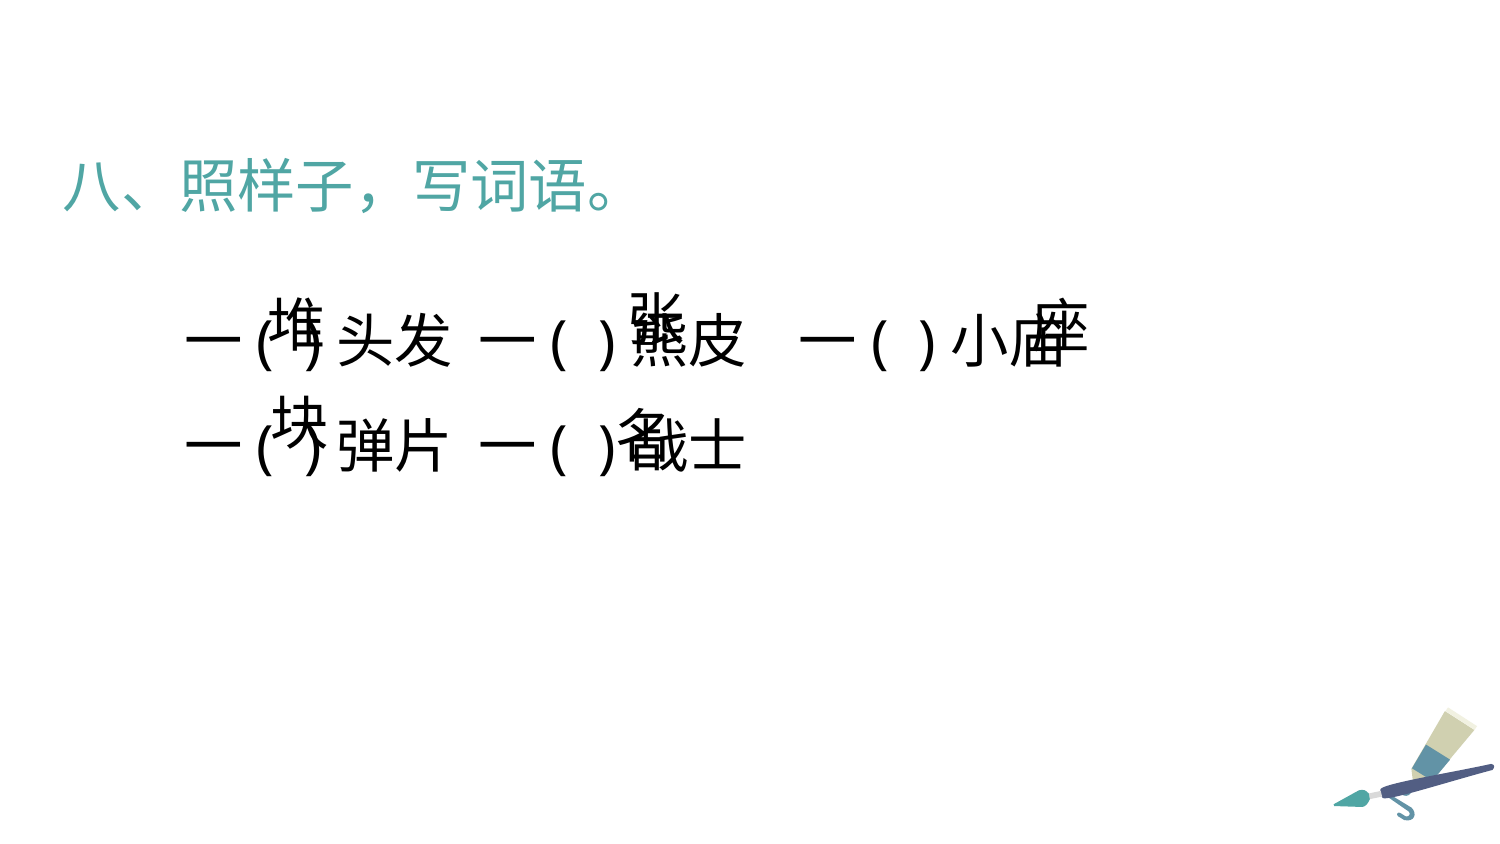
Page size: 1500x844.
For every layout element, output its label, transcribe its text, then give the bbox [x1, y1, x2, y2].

text_box 张 [611, 274, 700, 360]
text_box 堆 [252, 280, 341, 366]
text_box 座 [1016, 281, 1105, 367]
text_box 块 [255, 379, 344, 464]
text_box 名 [600, 391, 689, 477]
text_box 一( )头发 一( )熊皮 一( )小庙 一( )弹片 一( )战士 [169, 261, 1500, 487]
text_box 八、照样子，写词语。 [48, 106, 741, 227]
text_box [1358, 708, 1481, 844]
